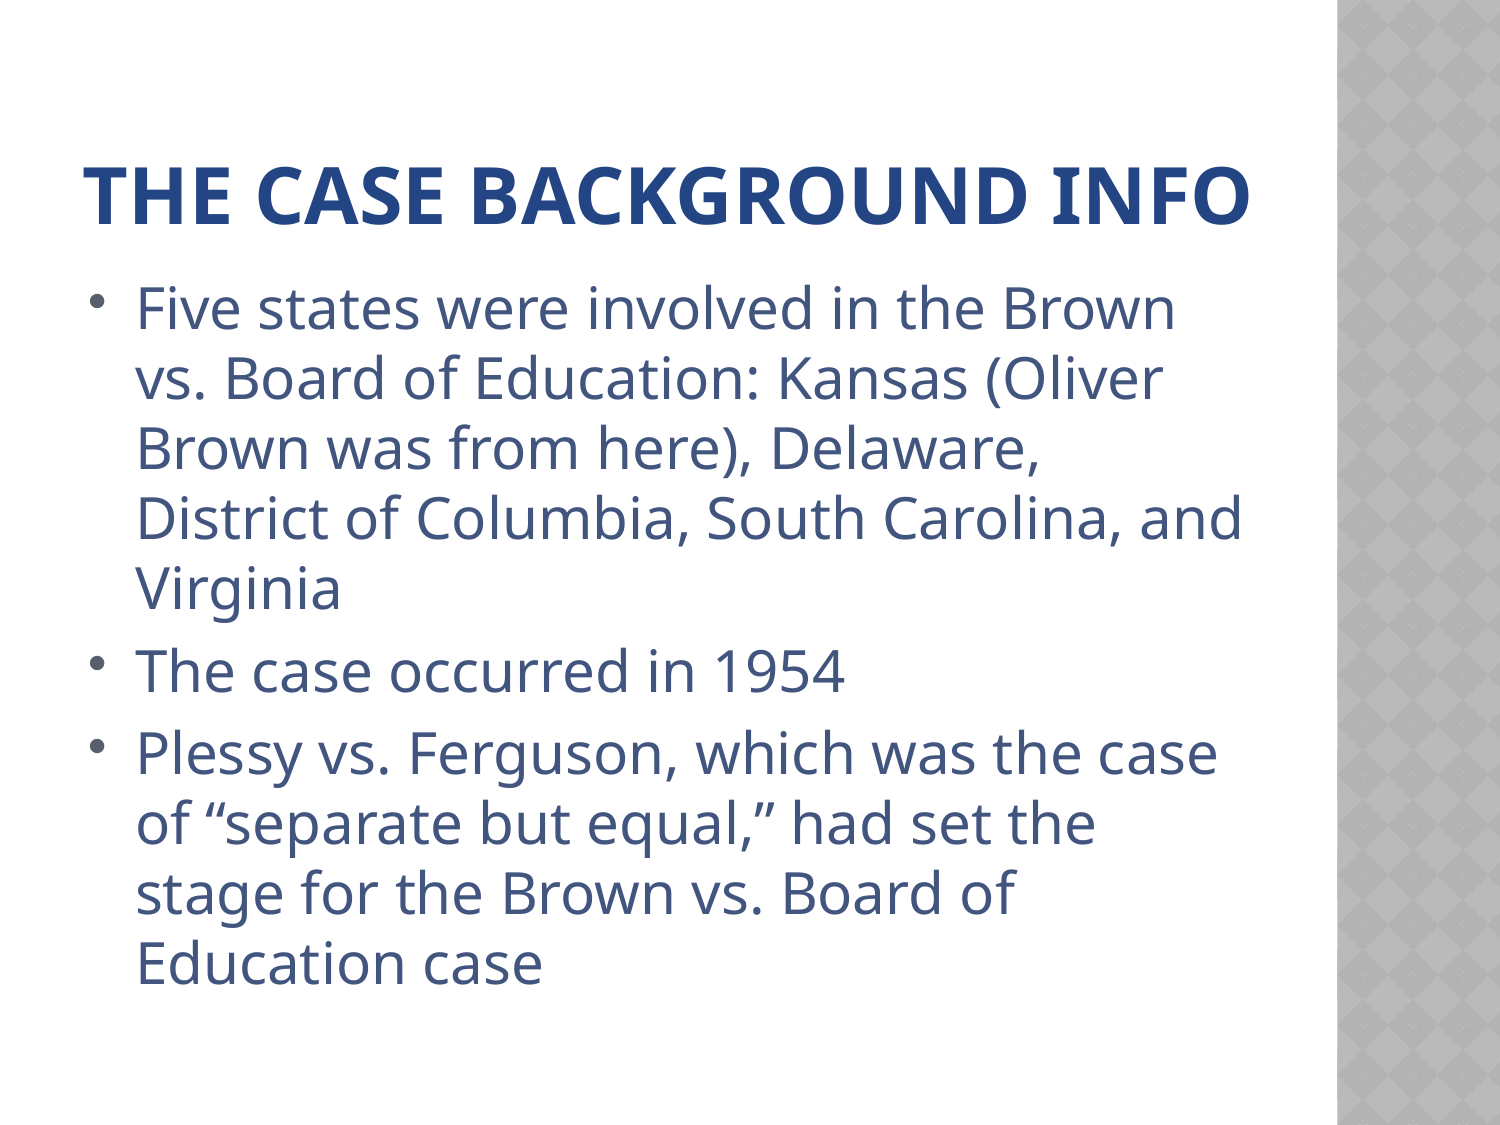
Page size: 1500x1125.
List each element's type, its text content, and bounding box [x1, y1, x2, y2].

title The case background info [75, 52, 1263, 240]
list Five states were involved in the Brown vs. Board of Education: Kansas (Oliver Brown was from here), Delaware, District of Columbia, South Carolina, and Virginia The case occurred in 1954 Plessy vs. Ferguson, which was the case of “separate but equal,” had set the stage for the Brown vs. Board of Education case [74, 263, 1263, 1088]
